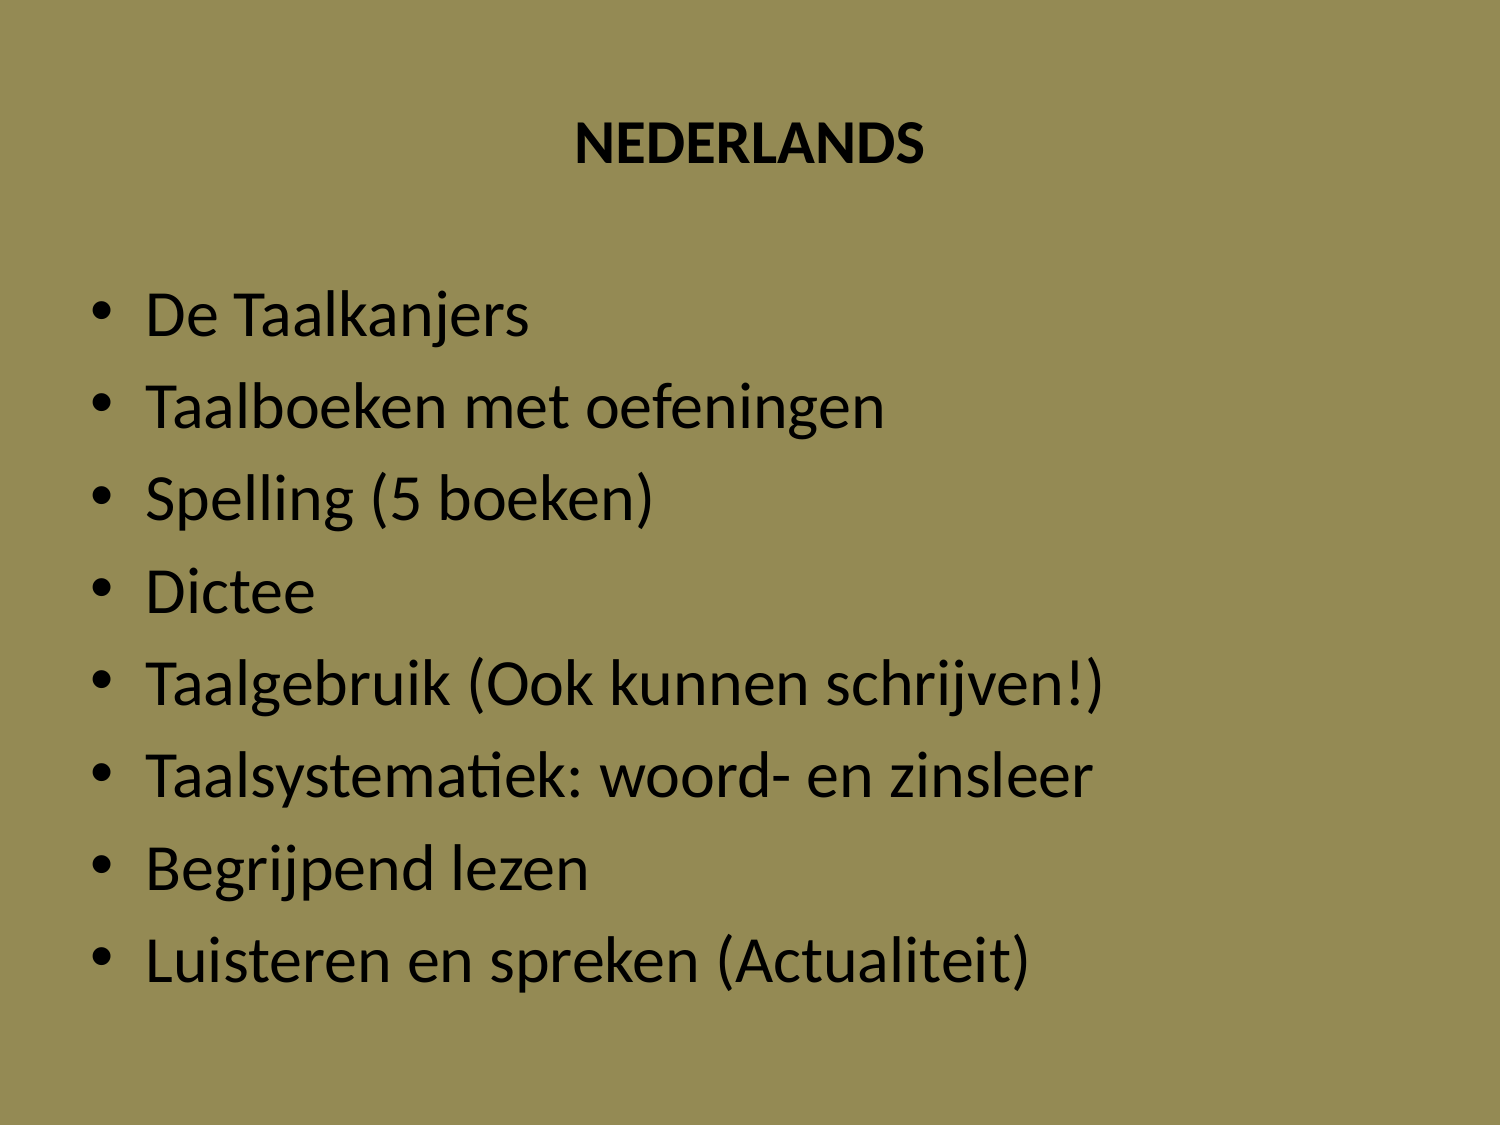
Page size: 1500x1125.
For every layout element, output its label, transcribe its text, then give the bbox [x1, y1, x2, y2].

list De Taalkanjers Taalboeken met oefeningen Spelling (5 boeken) Dictee Taalgebruik (Ook kunnen schrijven!) Taalsystematiek: woord- en zinsleer Begrijpend lezen Luisteren en spreken (Actualiteit) [75, 262, 1425, 1005]
title NEDERLANDS [75, 45, 1425, 233]
